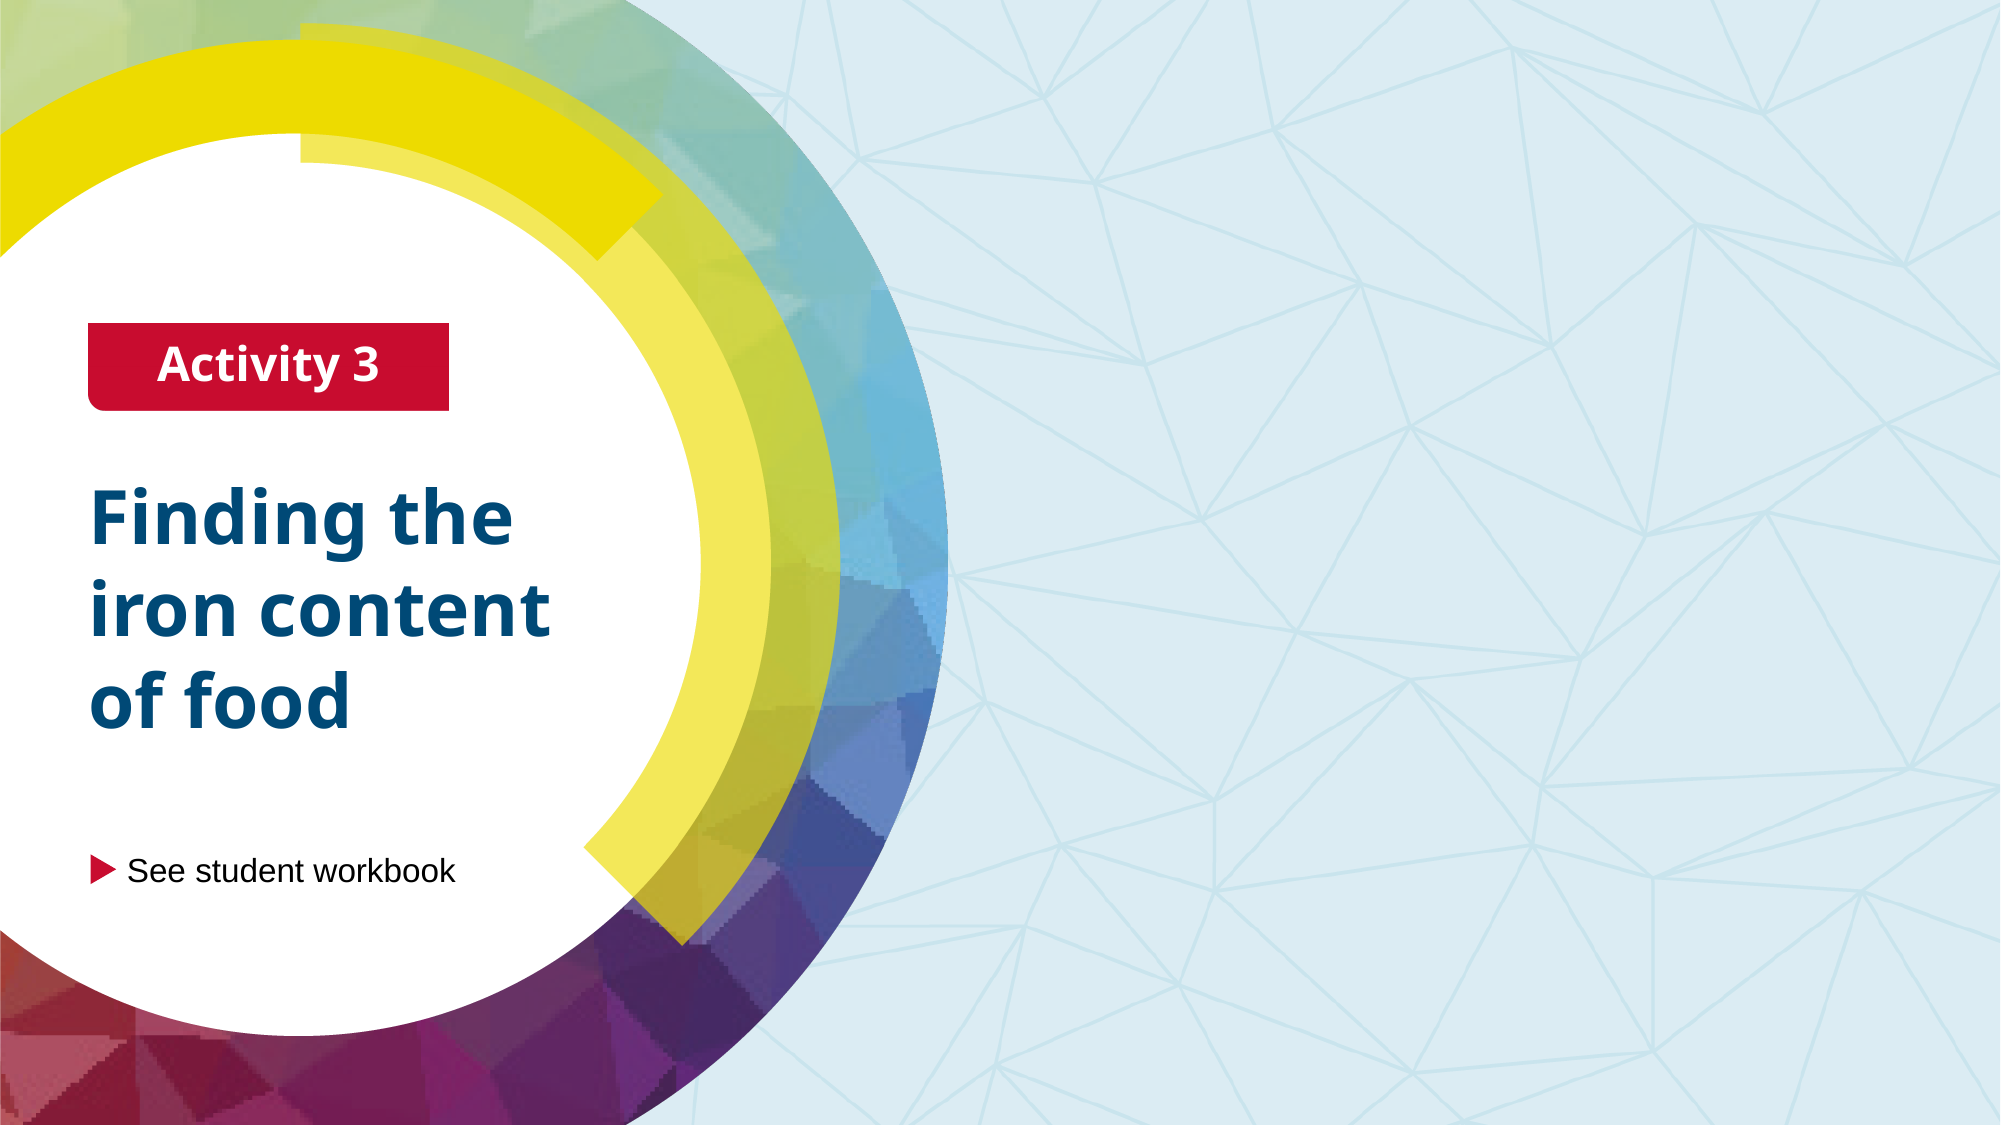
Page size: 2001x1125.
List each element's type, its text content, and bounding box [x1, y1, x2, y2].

picture [0, 0, 2001, 1125]
title Finding the iron content of food [88, 471, 587, 803]
list See student workbook [126, 802, 680, 890]
list Activity 3 [88, 323, 449, 410]
